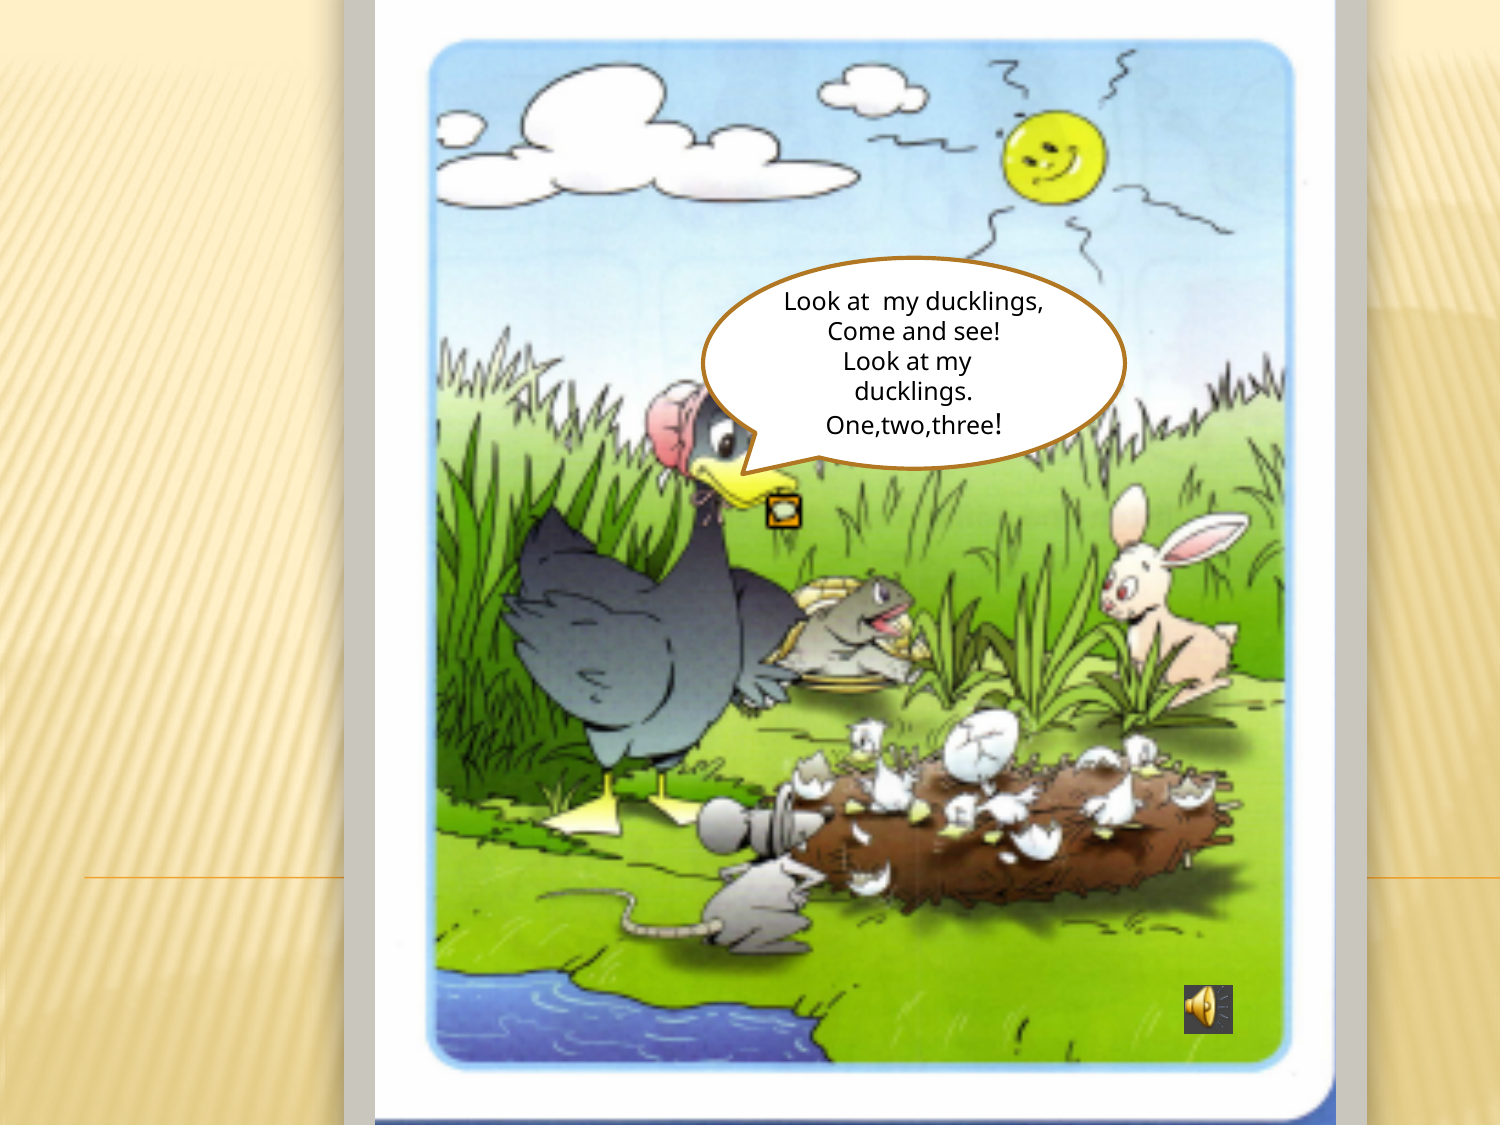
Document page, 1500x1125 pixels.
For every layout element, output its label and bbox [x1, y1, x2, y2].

picture [374, 0, 1337, 1125]
